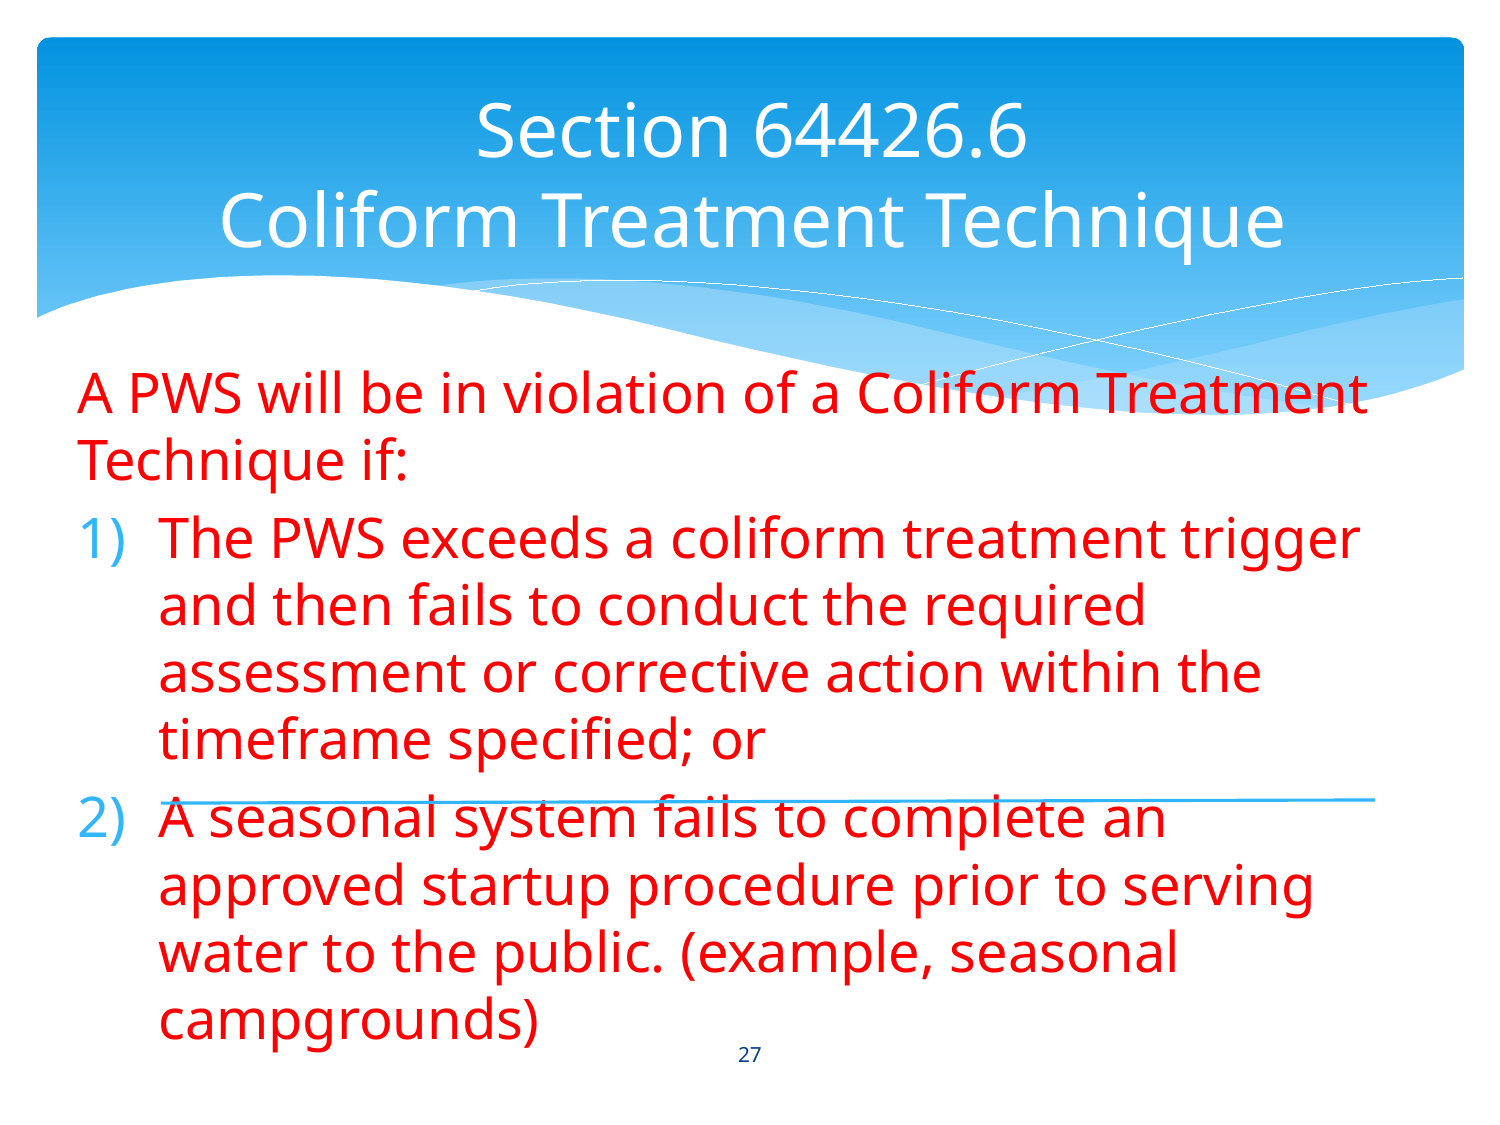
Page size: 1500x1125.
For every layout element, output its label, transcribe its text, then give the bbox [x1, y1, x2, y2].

text_box Section 64426.6 Coliform Treatment Technique [77, 74, 1428, 270]
list A PWS will be in violation of a Coliform Treatment Technique if: The PWS exceeds a coliform treatment trigger and then fails to conduct the required assessment or corrective action within the timeframe specified; or A seasonal system fails to complete an approved startup procedure prior to serving water to the public. (example, seasonal campgrounds) [62, 350, 1413, 1063]
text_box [160, 799, 1376, 804]
slide_number 27 [654, 1025, 846, 1086]
